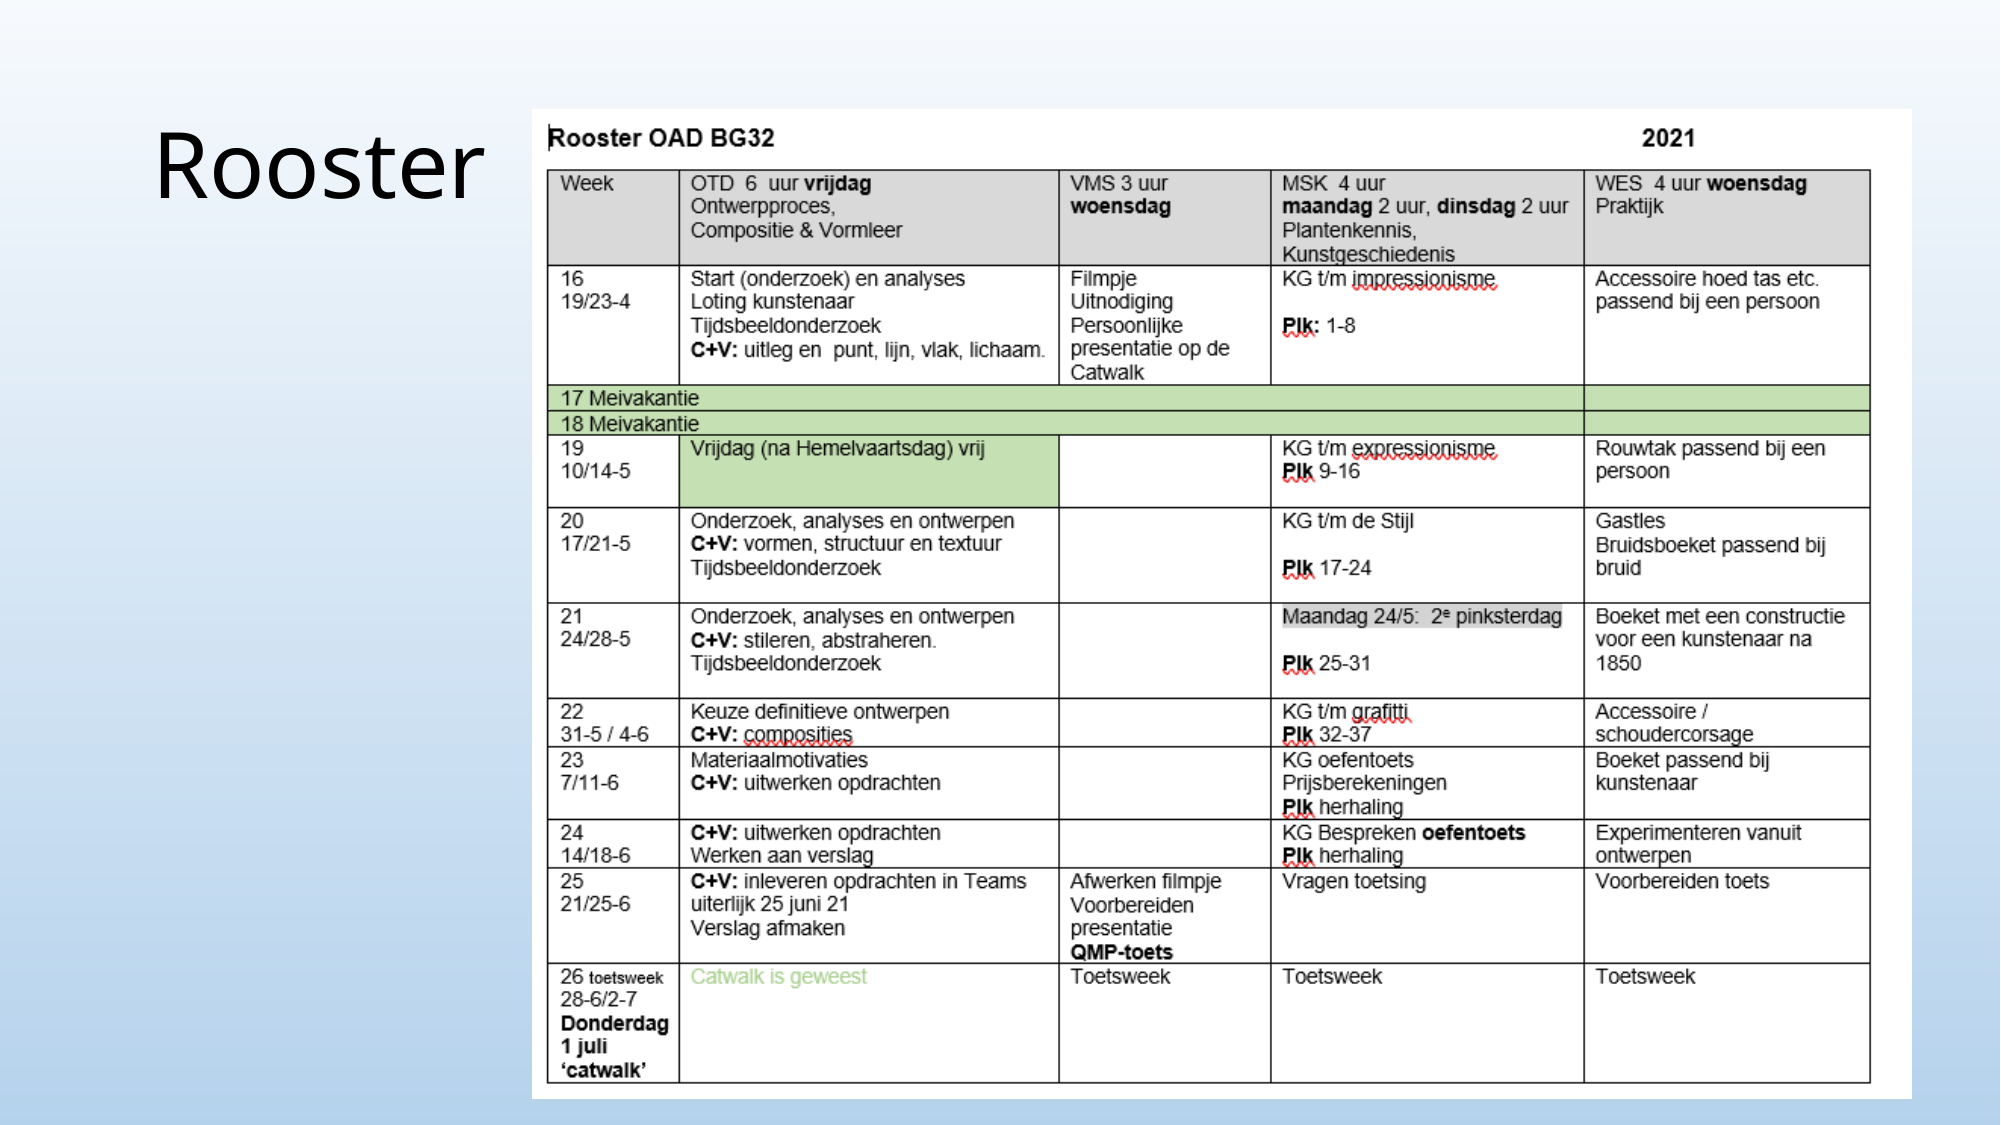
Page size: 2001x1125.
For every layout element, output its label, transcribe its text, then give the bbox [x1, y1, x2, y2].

title Rooster [137, 59, 1863, 278]
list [532, 109, 1912, 1099]
